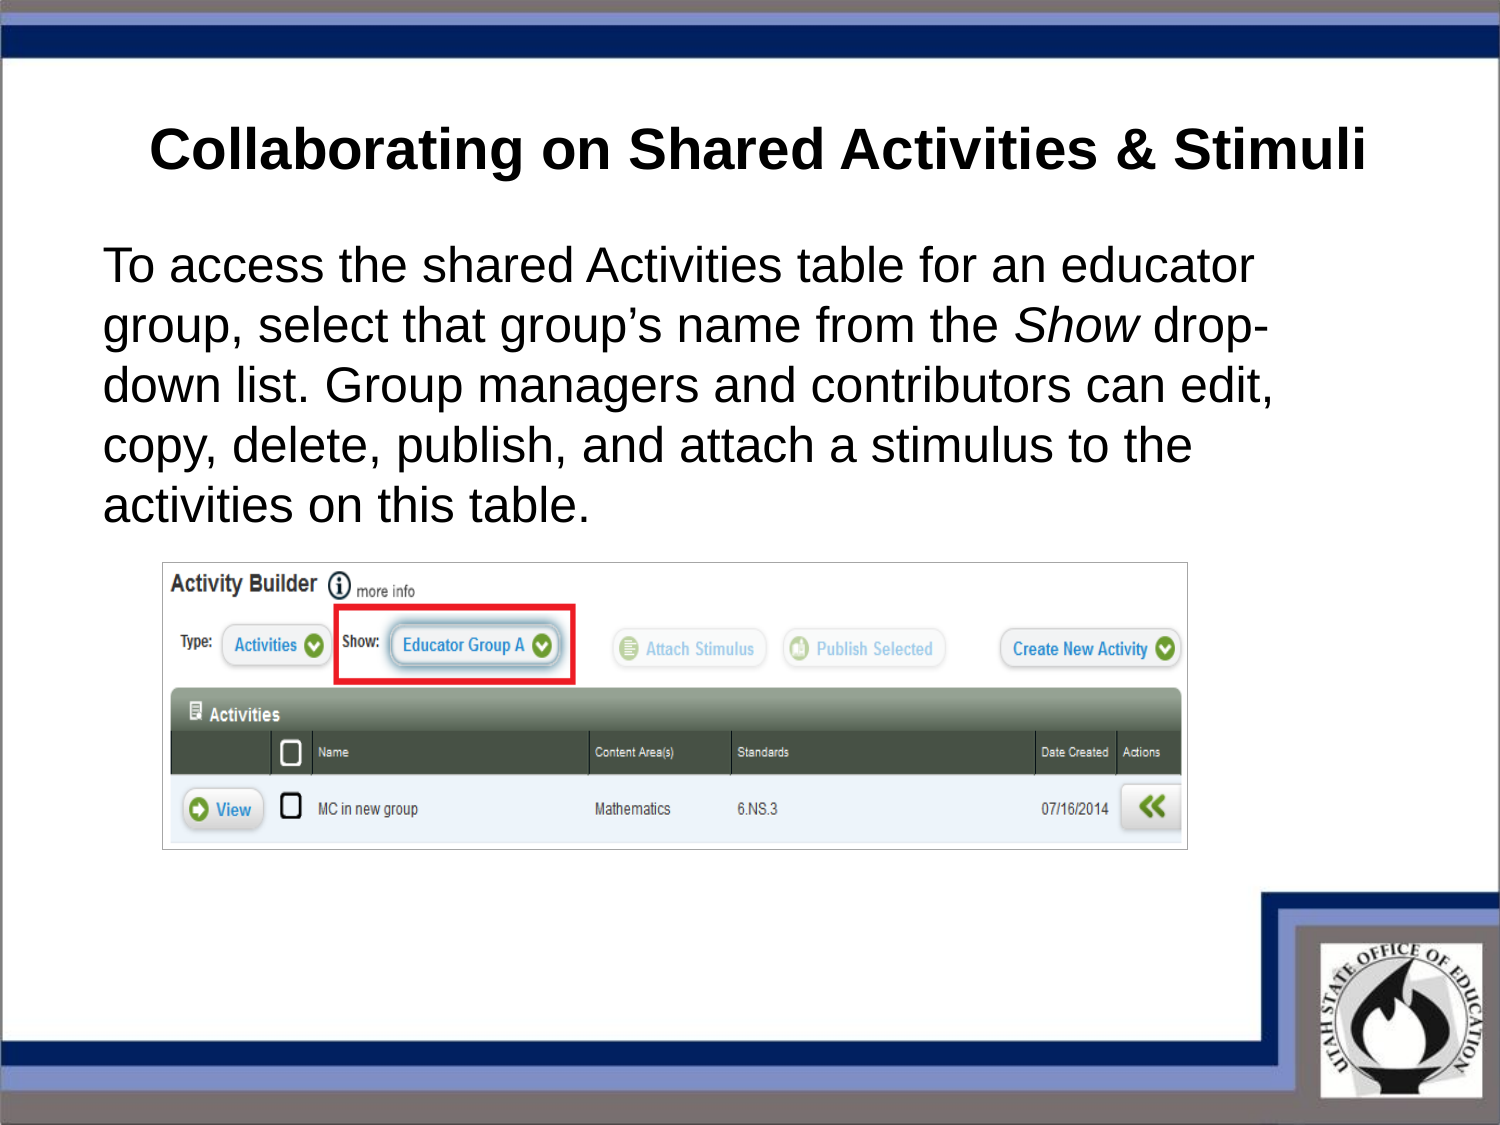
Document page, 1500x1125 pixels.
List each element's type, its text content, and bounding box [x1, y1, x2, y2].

picture [0, 0, 1500, 1125]
list To access the shared Activities table for an educator group, select that group’s name from the Show drop-down list. Group managers and contributors can edit, copy, delete, publish, and attach a stimulus to the activities on this table. [87, 224, 1382, 761]
title Collaborating on Shared Activities & Stimuli [112, 104, 1407, 187]
